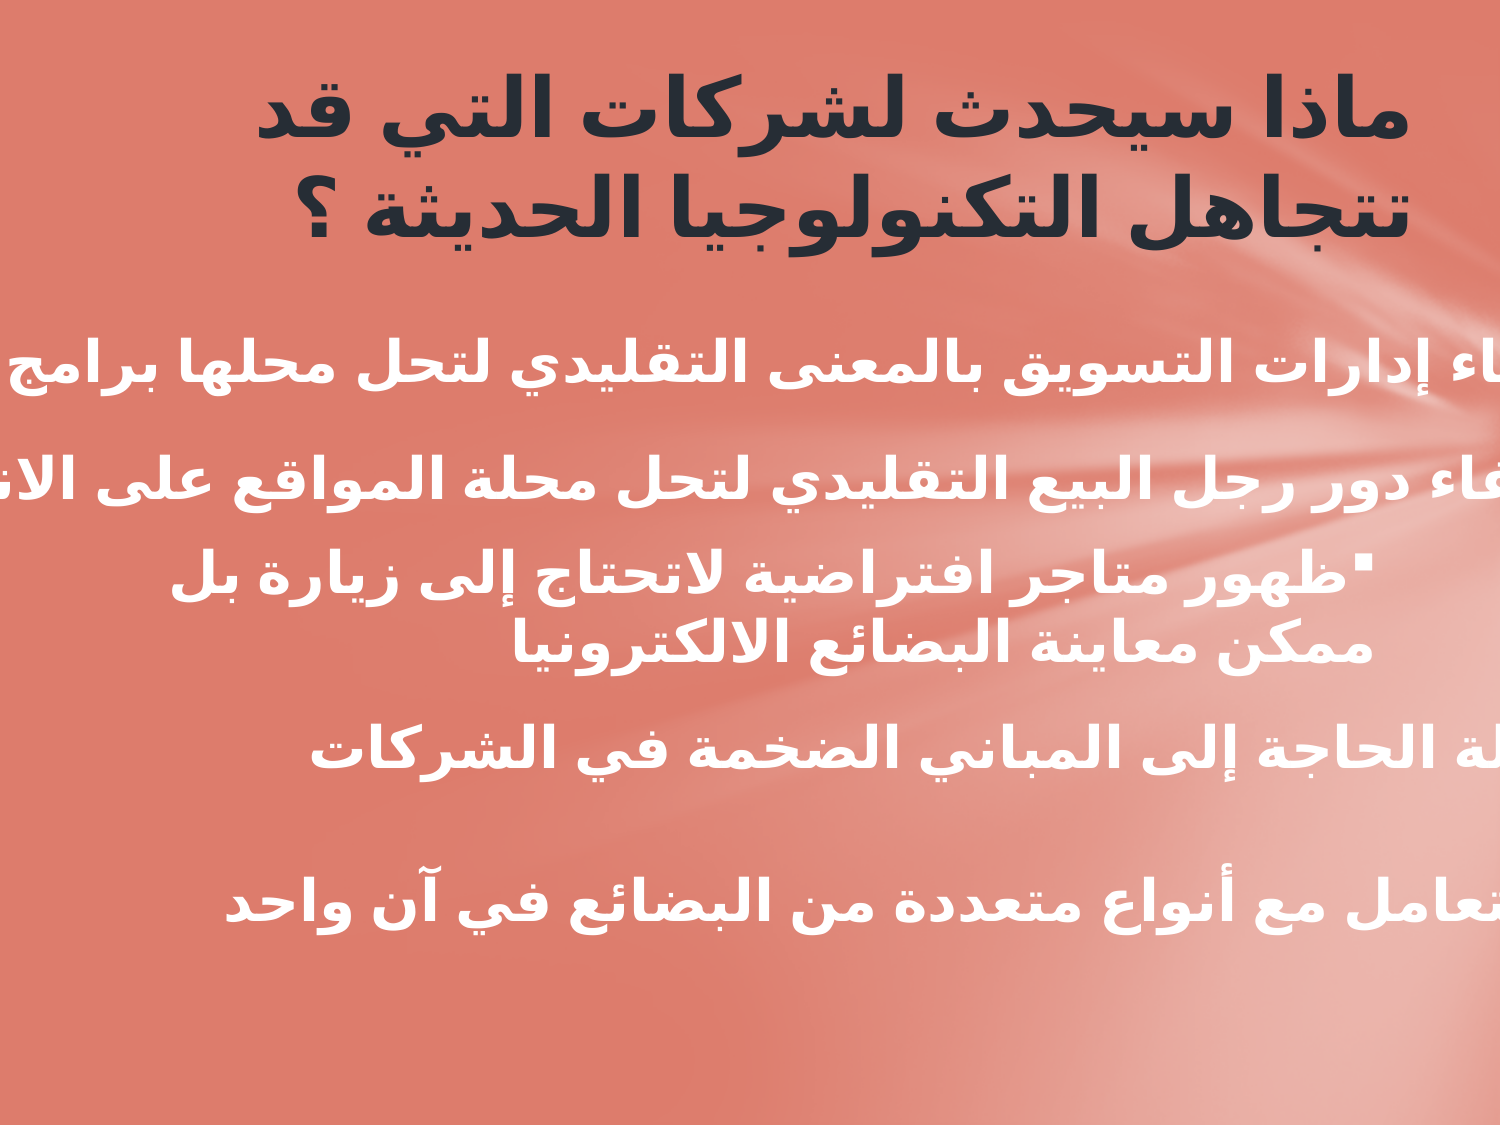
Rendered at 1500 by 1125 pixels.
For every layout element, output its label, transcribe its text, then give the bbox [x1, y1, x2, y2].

text_box اختفاء إدارات التسويق بالمعنى التقليدي لتحل محلها برامج الكمبيوتر [0, 316, 1500, 402]
text_box اختفاء دور رجل البيع التقليدي لتحل محلة المواقع على الانترنت [0, 433, 1500, 519]
text_box التعامل مع أنواع متعددة من البضائع في آن واحد [208, 855, 1500, 941]
text_box ماذا سيحدث لشركات التي قد تتجاهل التكنولوجيا الحديثة ؟ [46, 46, 1430, 262]
text_box ظهور متاجر افتراضية لاتحتاج إلى زيارة بل ممكن معاينة البضائع الالكترونيا [58, 527, 1392, 682]
text_box قلة الحاجة إلى المباني الضخمة في الشركات [278, 703, 1500, 788]
